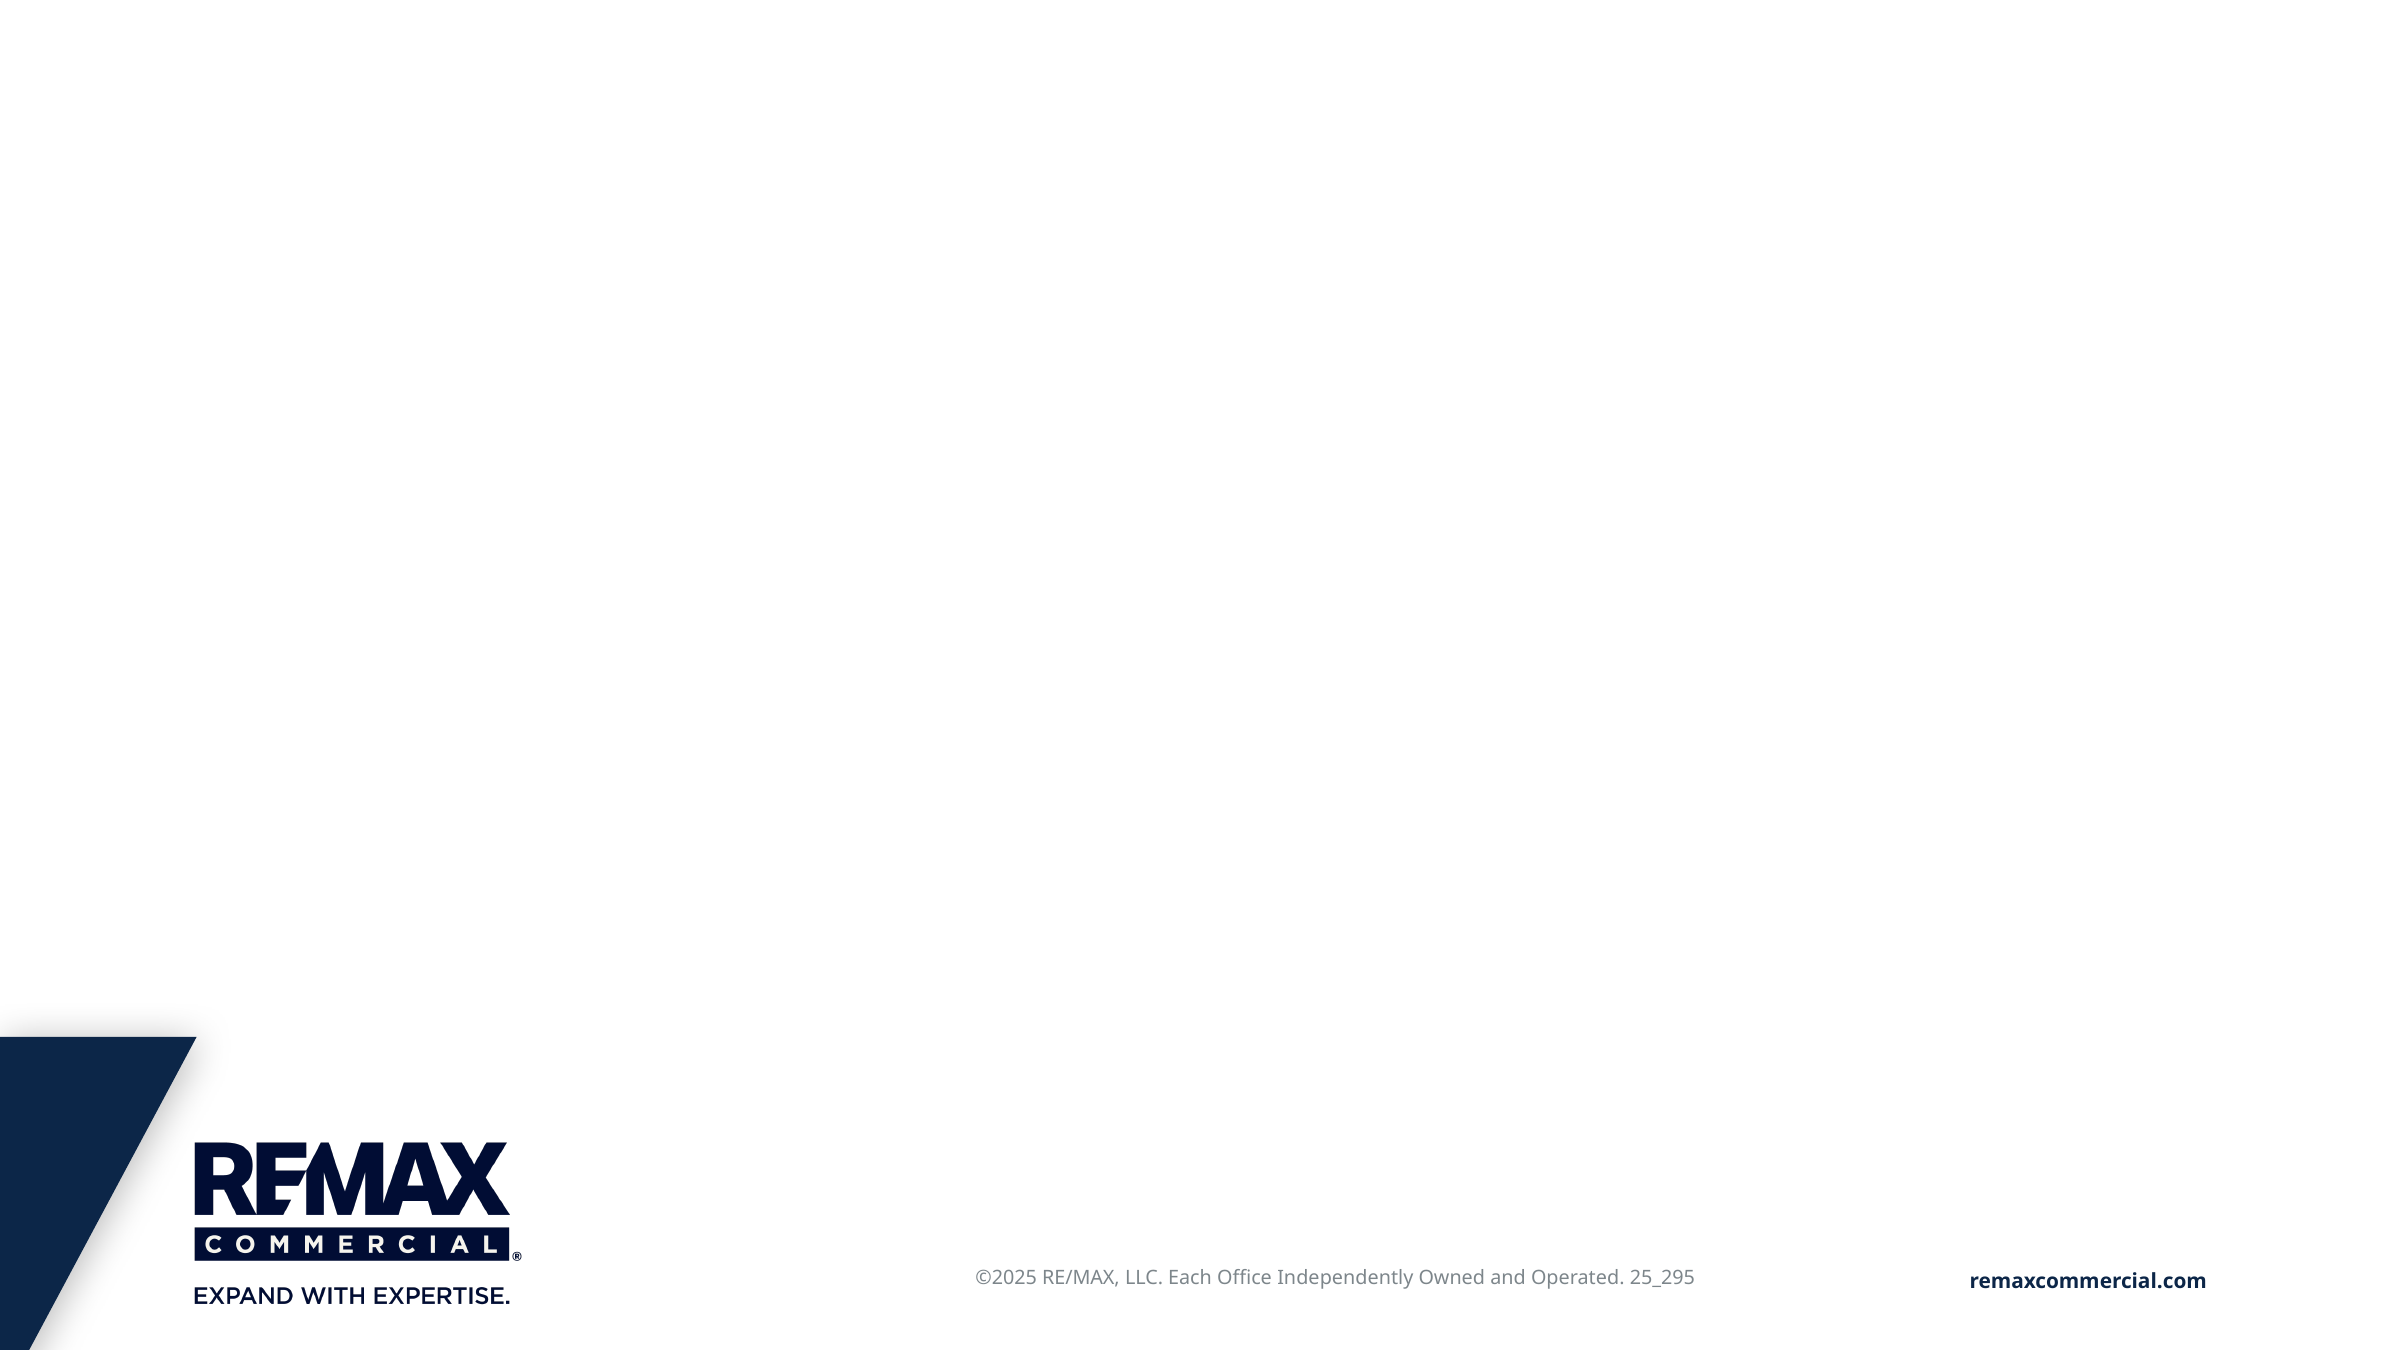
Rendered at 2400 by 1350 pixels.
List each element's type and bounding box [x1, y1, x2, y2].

picture [181, 1140, 523, 1306]
picture [695, 0, 2400, 1350]
